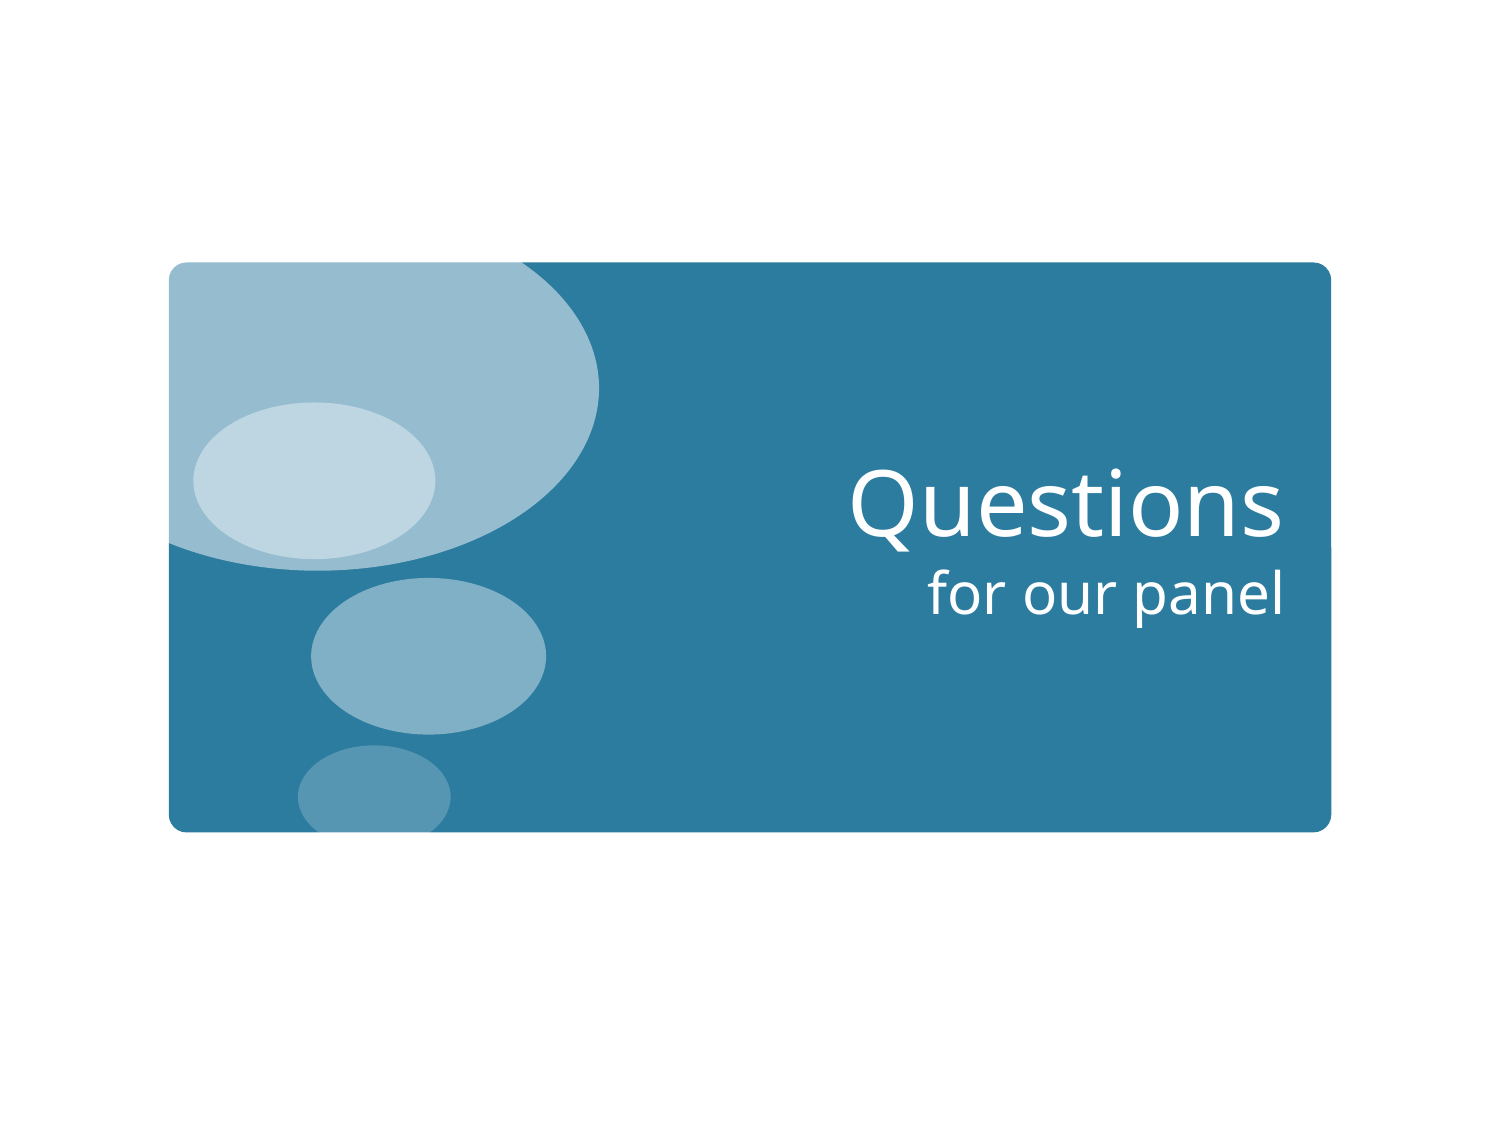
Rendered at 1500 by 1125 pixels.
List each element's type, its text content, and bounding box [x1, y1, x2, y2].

title Questions [610, 331, 1300, 555]
list for our panel [544, 555, 1300, 734]
